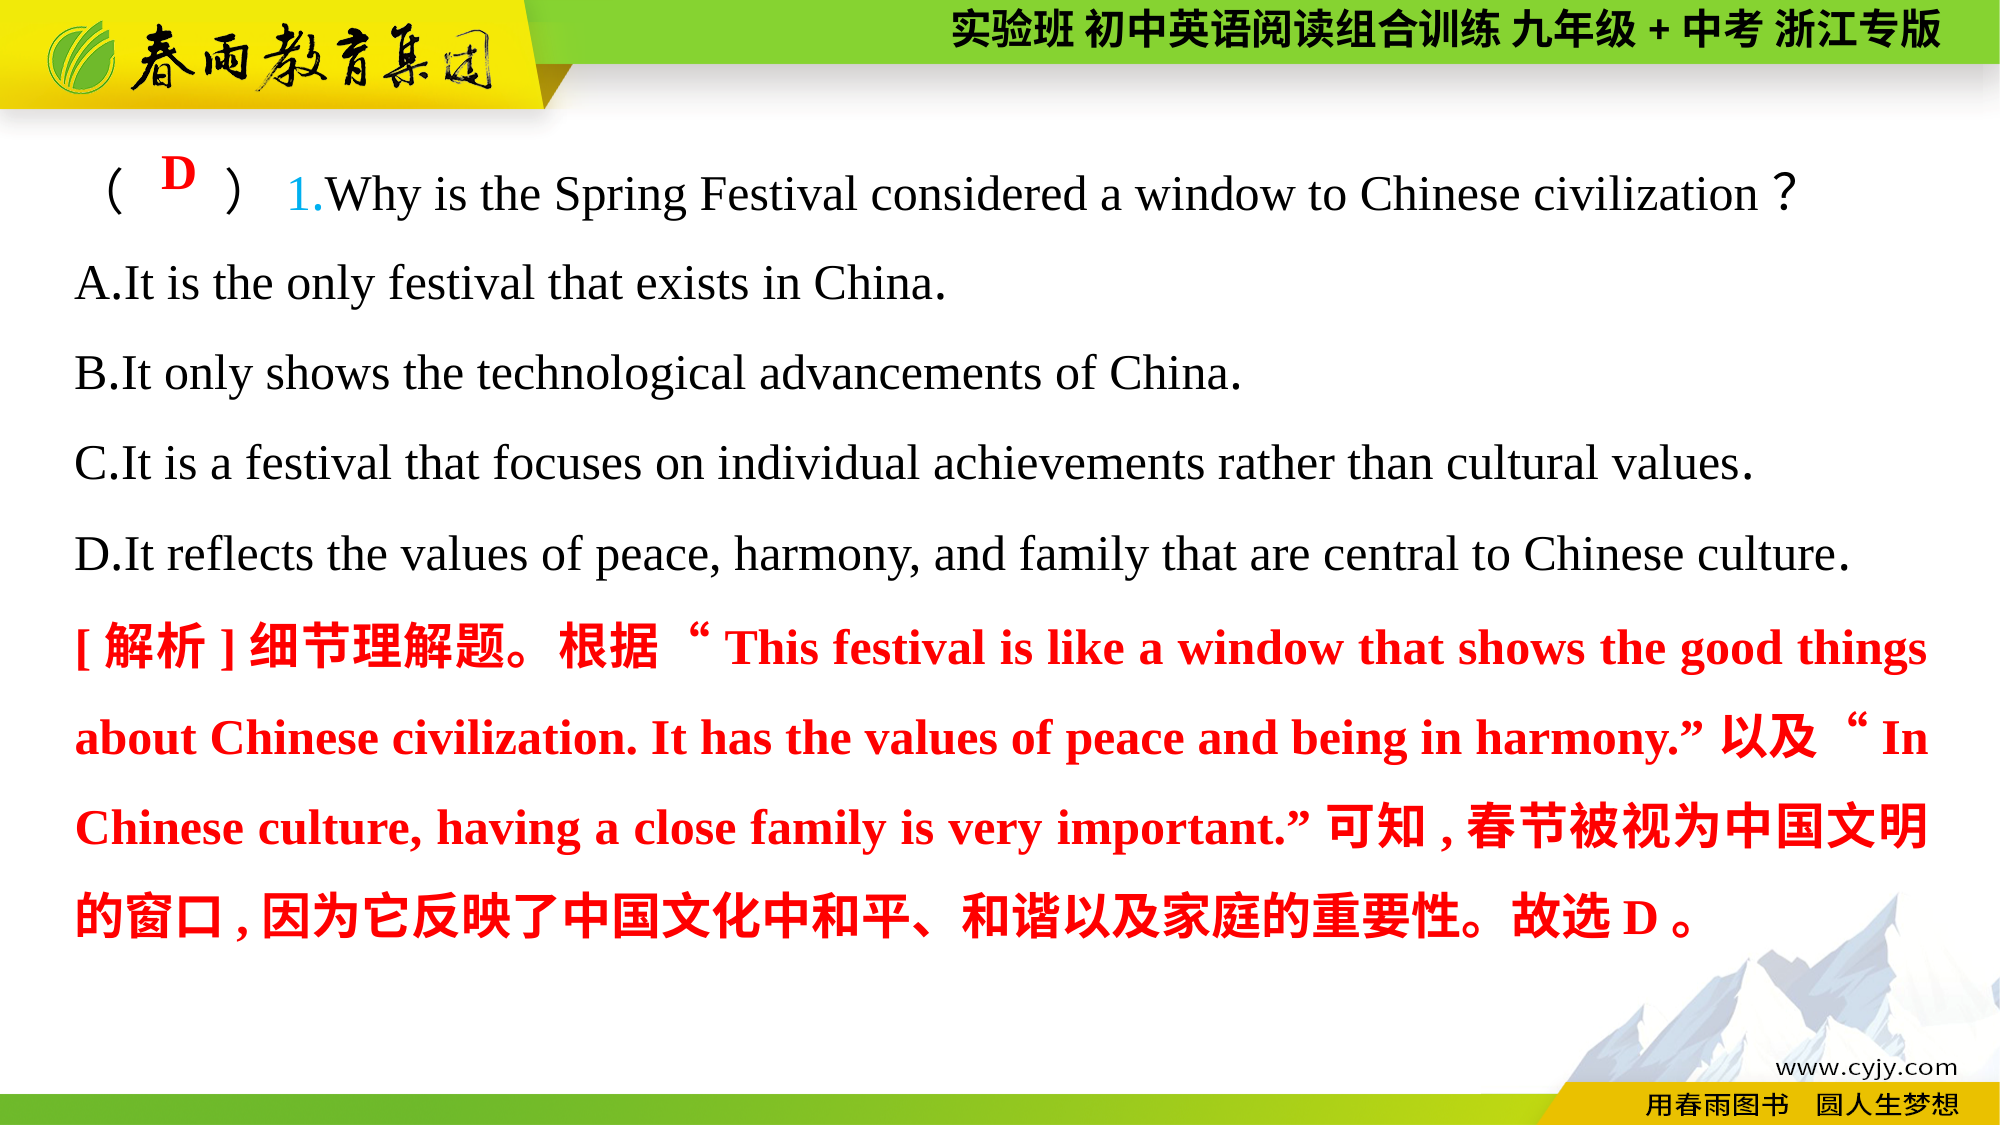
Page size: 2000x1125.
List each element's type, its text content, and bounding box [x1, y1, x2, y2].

picture [0, 0, 2000, 1125]
text_box D [146, 132, 212, 208]
text_box [解析]细节理解题。根据“This festival is like a window that shows the good things about Chinese civilization. It has the values of peace and being in harmony.”以及“In Chinese culture, having a close family is very important.”可知,春节被视为中国文明的窗口,因为它反映了中国文化中和平、和谐以及家庭的重要性。故选D。 [59, 576, 1944, 952]
list （ ）1.Why is the Spring Festival considered a window to Chinese civilization？ A.It is the only festival that exists in China. B.It only shows the technological advancements of China. C.It is a festival that focuses on individual achievements rather than cultural values. D.It reflects the values of peace, harmony, and family that are central to Chinese culture. [59, 122, 1944, 576]
